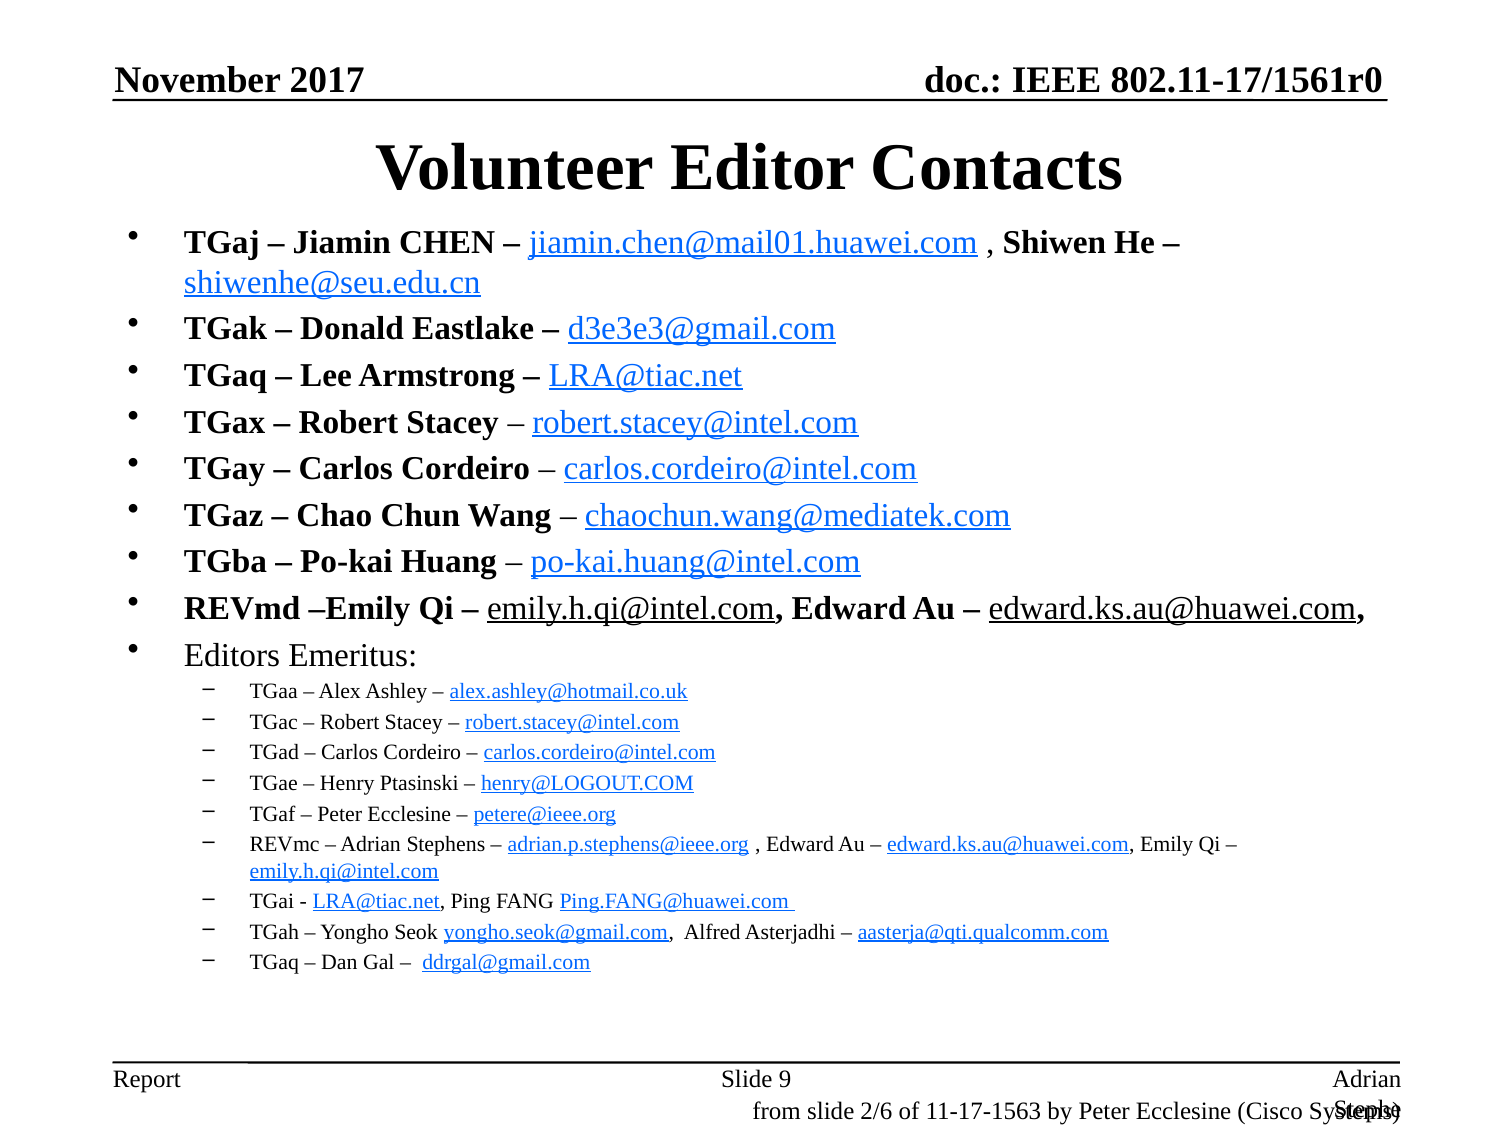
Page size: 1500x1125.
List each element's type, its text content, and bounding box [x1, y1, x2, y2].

footer Adrian Stephens, Intel Corporation [1324, 1061, 1402, 1087]
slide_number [114, 54, 374, 101]
text_box from slide 2/6 of 11-17-1563 by Peter Ecclesine (Cisco Systems) [343, 1087, 1417, 1125]
list TGaj – Jiamin CHEN – jiamin.chen@mail01.huawei.com , Shiwen He – shiwenhe@seu.edu.cn TGak – Donald Eastlake – d3e3e3@gmail.com TGaq – Lee Armstrong – LRA@tiac.net TGax – Robert Stacey – robert.stacey@intel.com TGay – Carlos Cordeiro – carlos.cordeiro@intel.com TGaz – Chao Chun Wang – chaochun.wang@mediatek.com TGba – Po-kai Huang – po-kai.huang@intel.com REVmd –Emily Qi – emily.h.qi@intel.com, Edward Au – edward.ks.au@huawei.com, Editors Emeritus: TGaa – Alex Ashley – alex.ashley@hotmail.co.uk TGac – Robert Stacey – robert.stacey@intel.com TGad – Carlos Cordeiro – carlos.cordeiro@intel.com TGae – Henry Ptasinski – henry@LOGOUT.COM TGaf – Peter Ecclesine – petere@ieee.org REVmc – Adrian Stephens – adrian.p.stephens@ieee.org , Edward Au – edward.ks.au@huawei.com, Emily Qi – emily.h.qi@intel.com TGai - LRA@tiac.net, Ping FANG Ping.FANG@huawei.com TGah – Yongho Seok yongho.seok@gmail.com, Alfred Asterjadhi – aasterja@qti.qualcomm.com TGaq – Dan Gal – ddrgal@gmail.com [112, 212, 1388, 1063]
slide_number Slide 9 [711, 1061, 801, 1093]
title Volunteer Editor Contacts [112, 75, 1388, 212]
